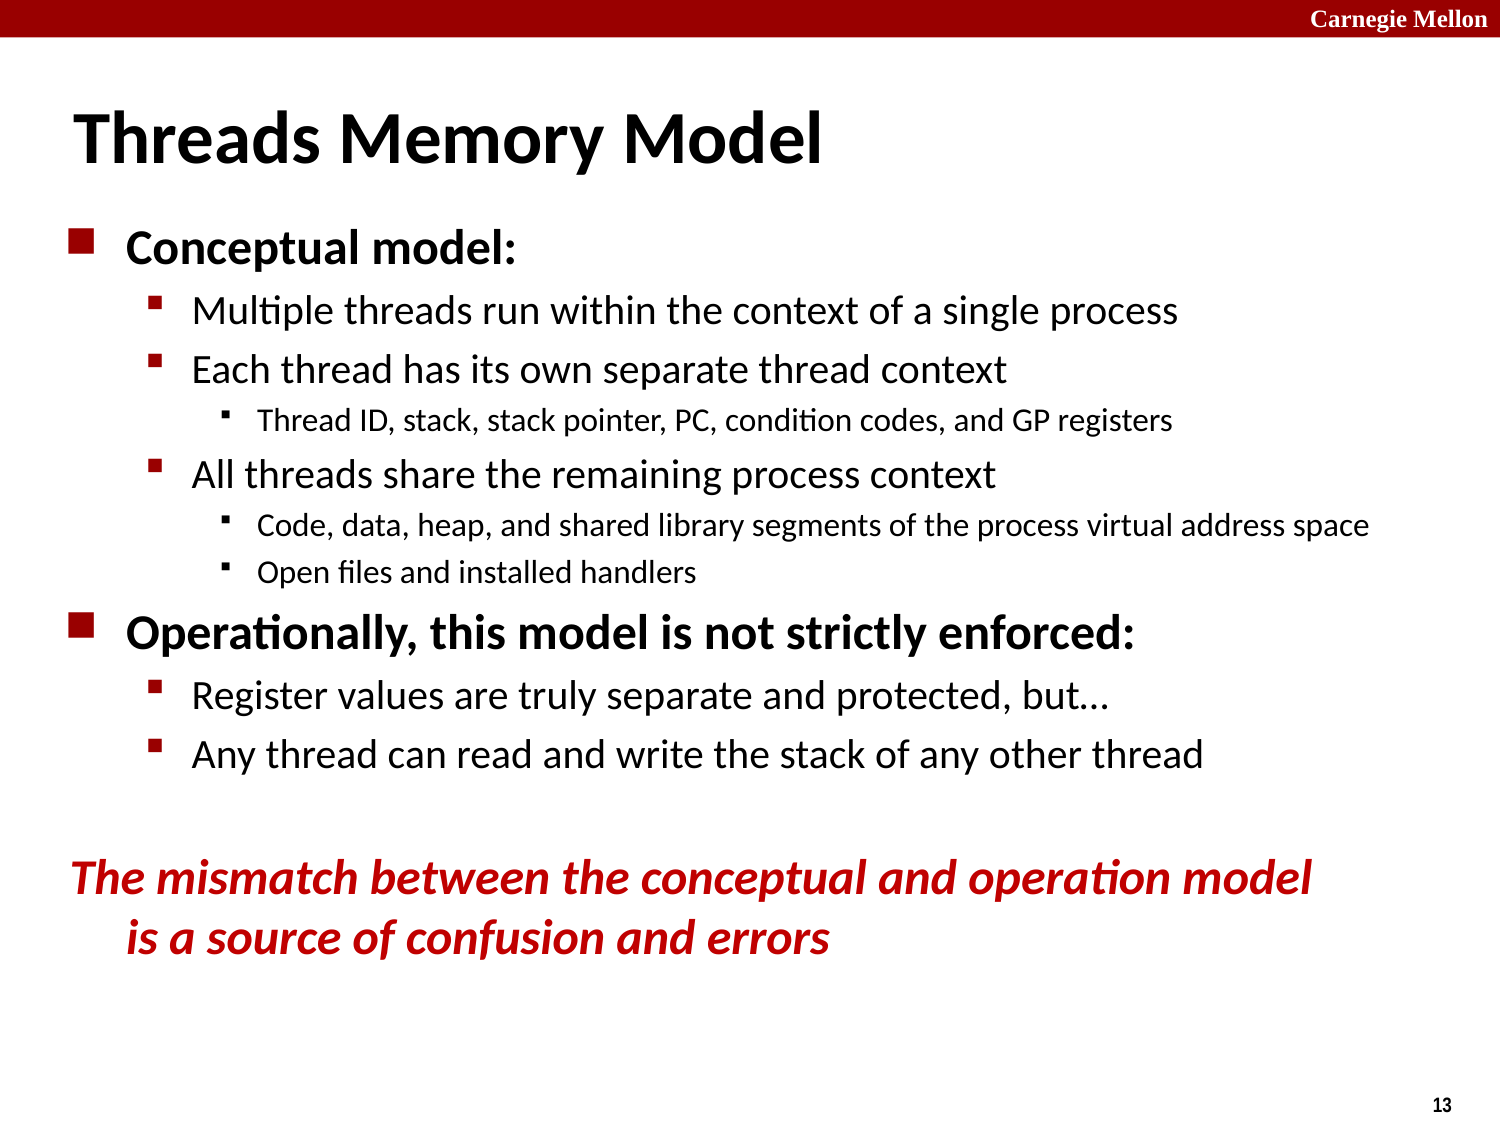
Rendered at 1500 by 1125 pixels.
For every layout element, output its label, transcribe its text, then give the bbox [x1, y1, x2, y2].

list Conceptual model: Multiple threads run within the context of a single process Each thread has its own separate thread context Thread ID, stack, stack pointer, PC, condition codes, and GP registers All threads share the remaining process context Code, data, heap, and shared library segments of the process virtual address space Open files and installed handlers Operationally, this model is not strictly enforced: Register values are truly separate and protected, but… Any thread can read and write the stack of any other thread The mismatch between the conceptual and operation model is a source of confusion and errors [54, 207, 1401, 1024]
title Threads Memory Model [58, 71, 1305, 197]
